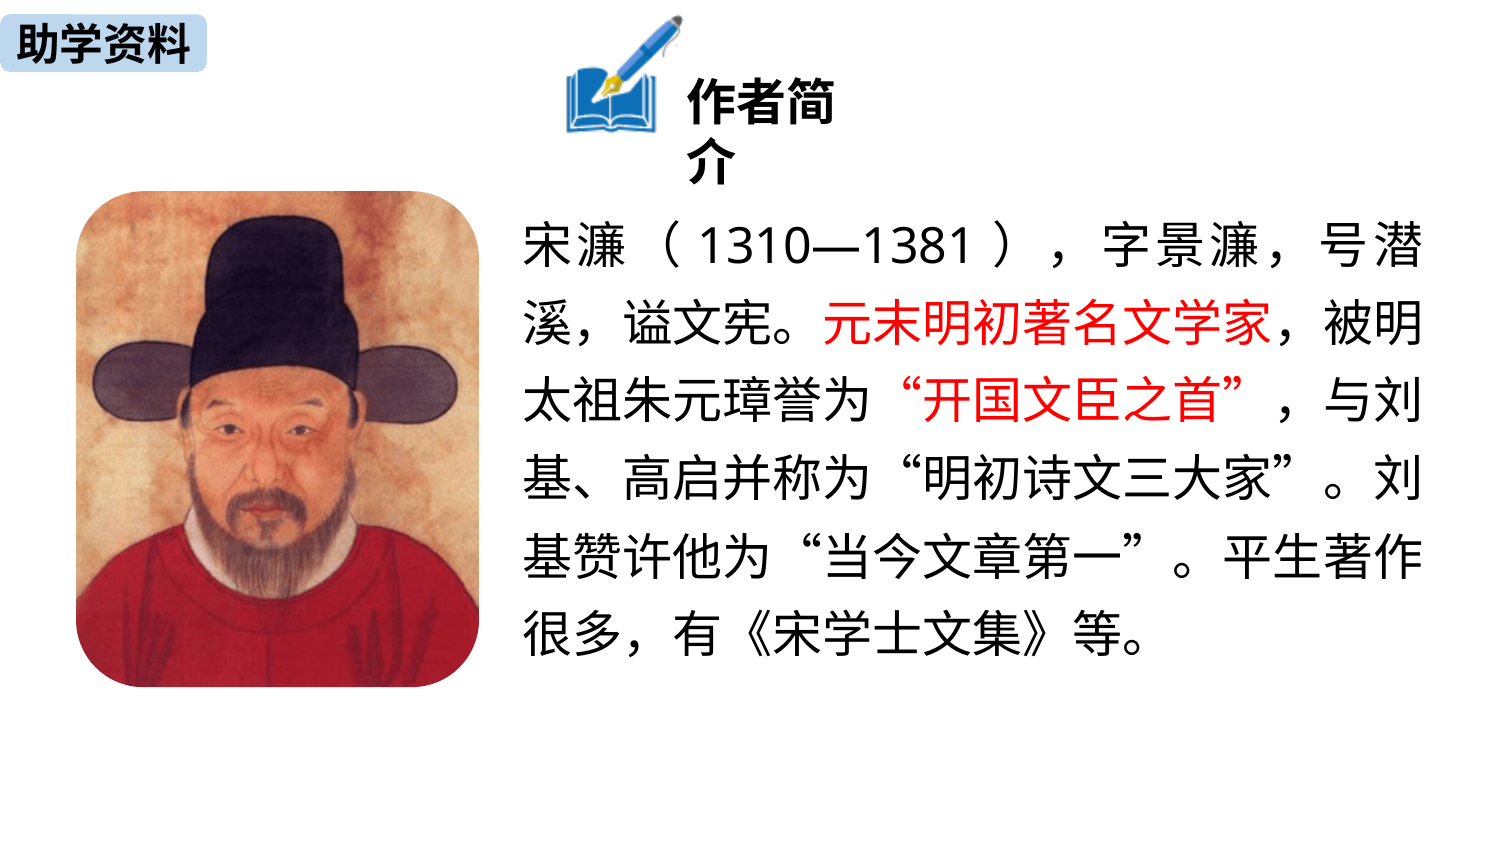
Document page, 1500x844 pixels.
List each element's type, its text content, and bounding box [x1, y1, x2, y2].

picture [76, 191, 479, 688]
text_box 助学资料 [0, 13, 208, 73]
text_box 作者简介 [689, 61, 902, 141]
text_box 宋濂（1310—1381），字景濂，号潜溪，谥文宪。元末明初著名文学家，被明太祖朱元璋誉为“开国文臣之首”，与刘基、高启并称为“明初诗文三大家”。刘基赞许他为“当今文章第一”。平生著作很多，有《宋学士文集》等。 [510, 189, 1435, 669]
picture [556, 12, 689, 141]
